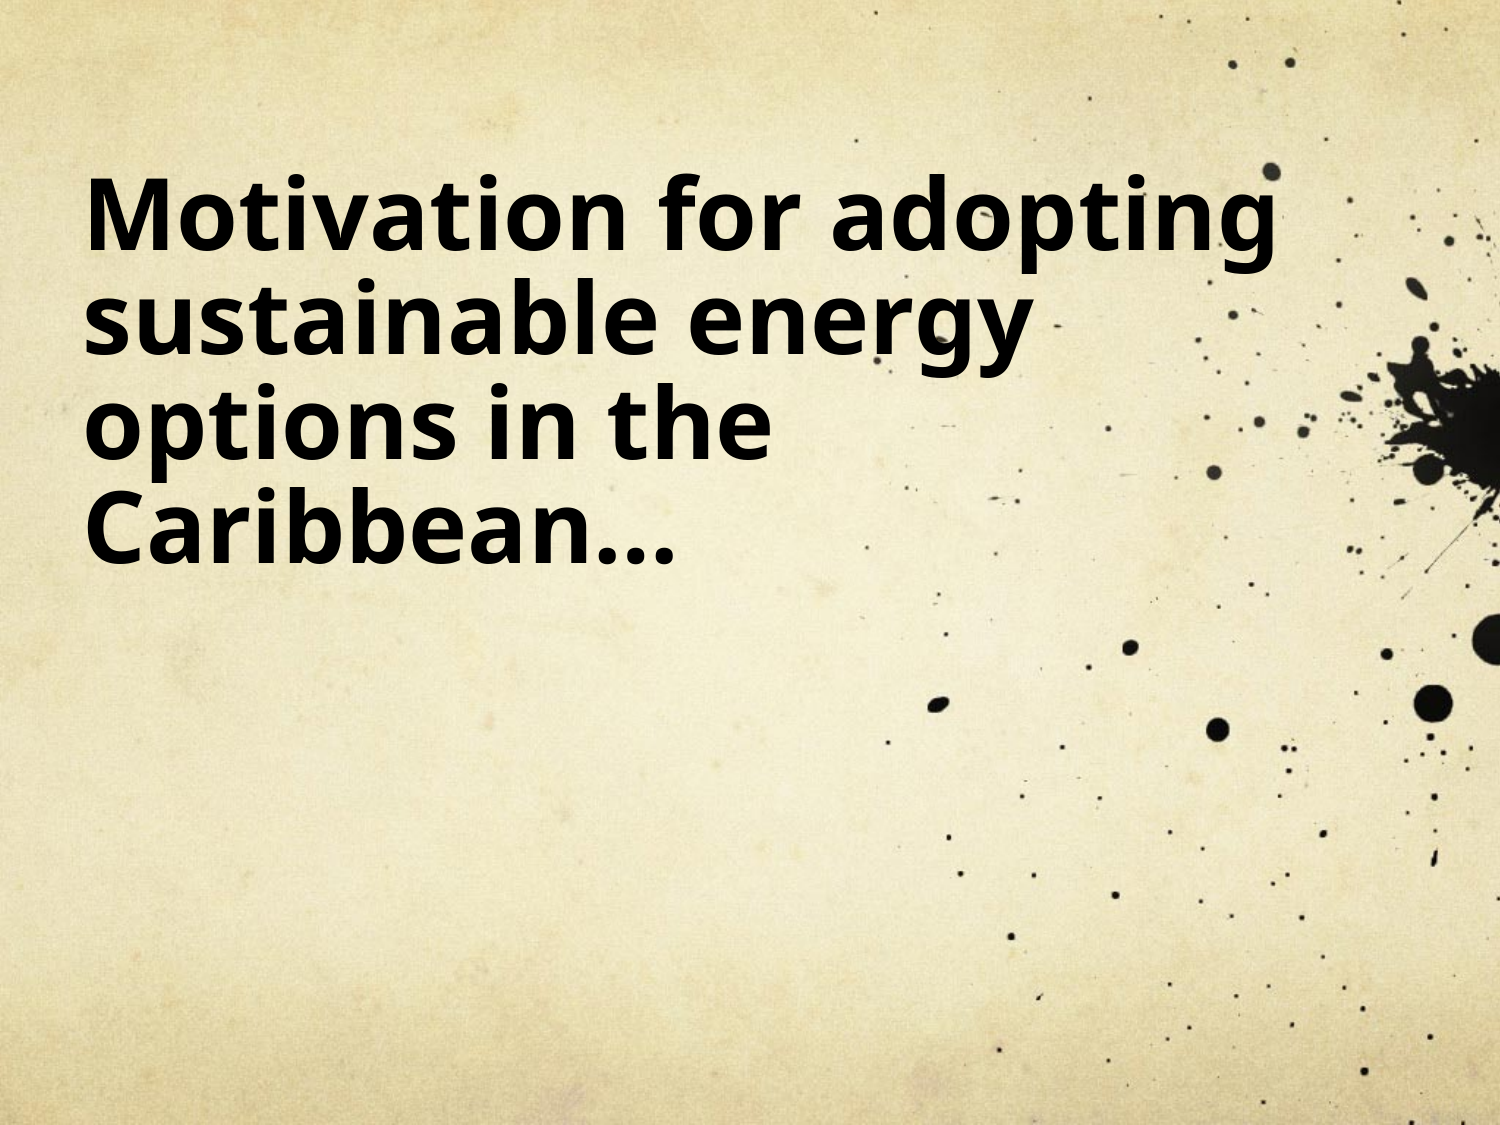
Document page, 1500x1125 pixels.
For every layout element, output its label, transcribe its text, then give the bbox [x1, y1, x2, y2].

title Motivation for adopting sustainable energy options in the Caribbean… [75, 360, 1350, 584]
picture [0, 0, 1500, 1125]
